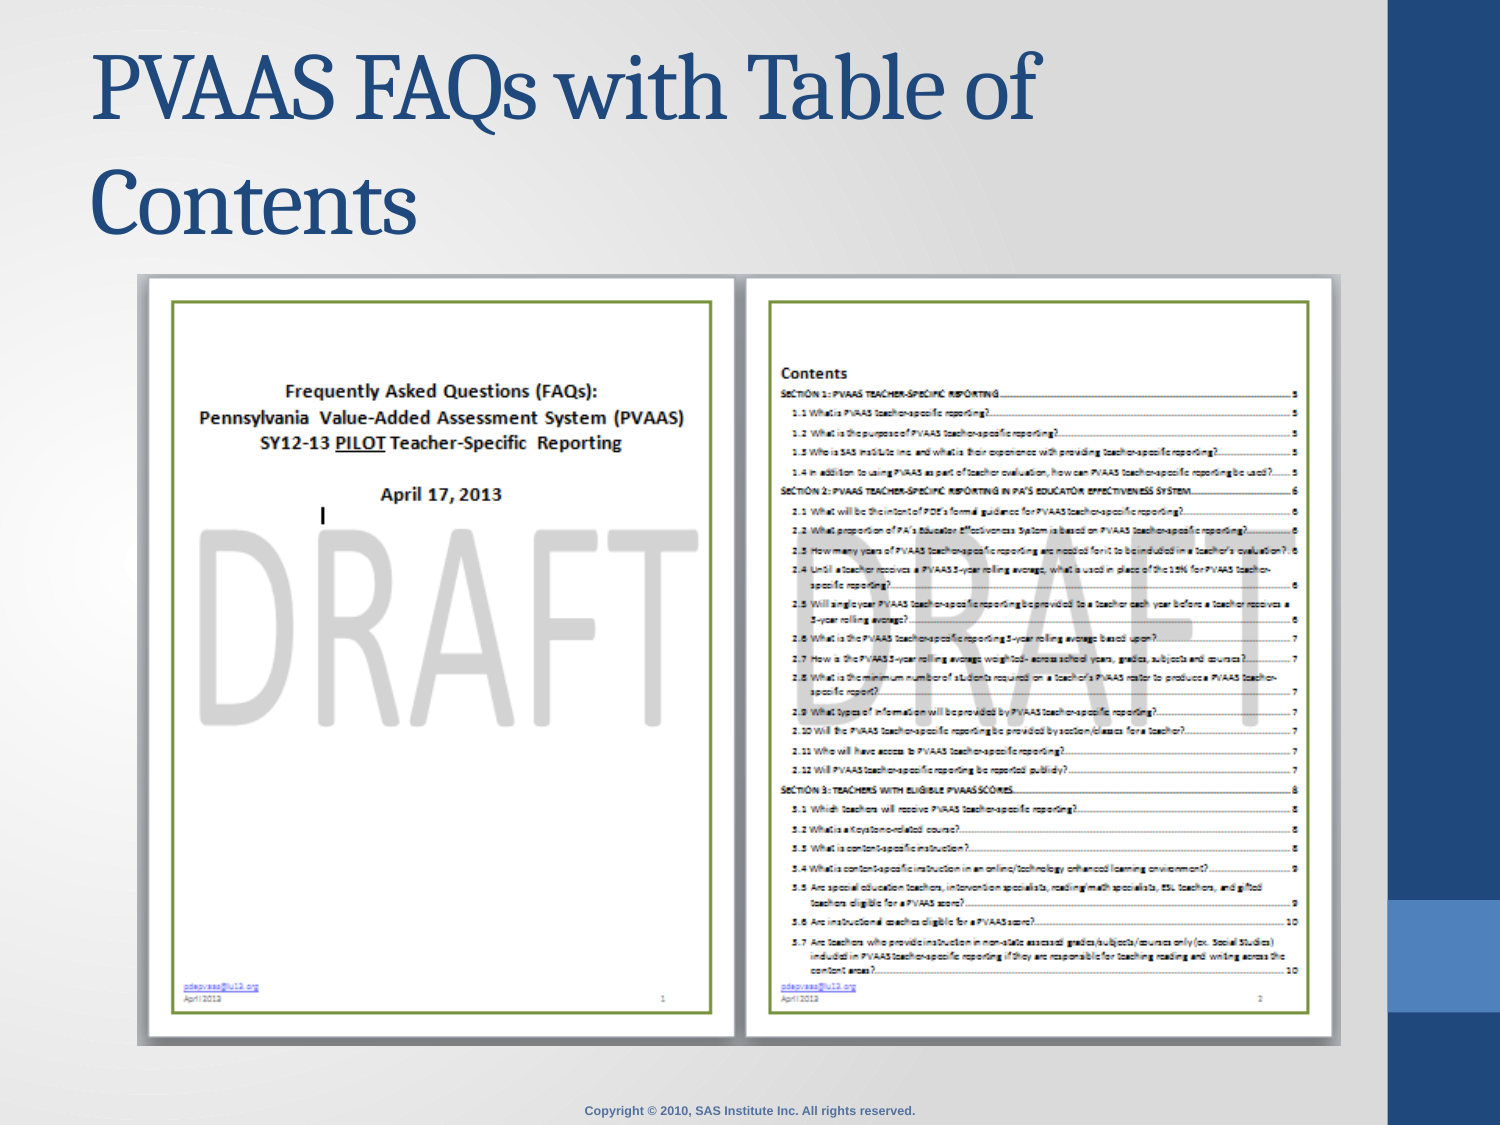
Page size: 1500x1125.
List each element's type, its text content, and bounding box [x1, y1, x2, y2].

title PVAAS FAQs with Table of Contents [75, 45, 1325, 233]
picture [136, 274, 1341, 1046]
